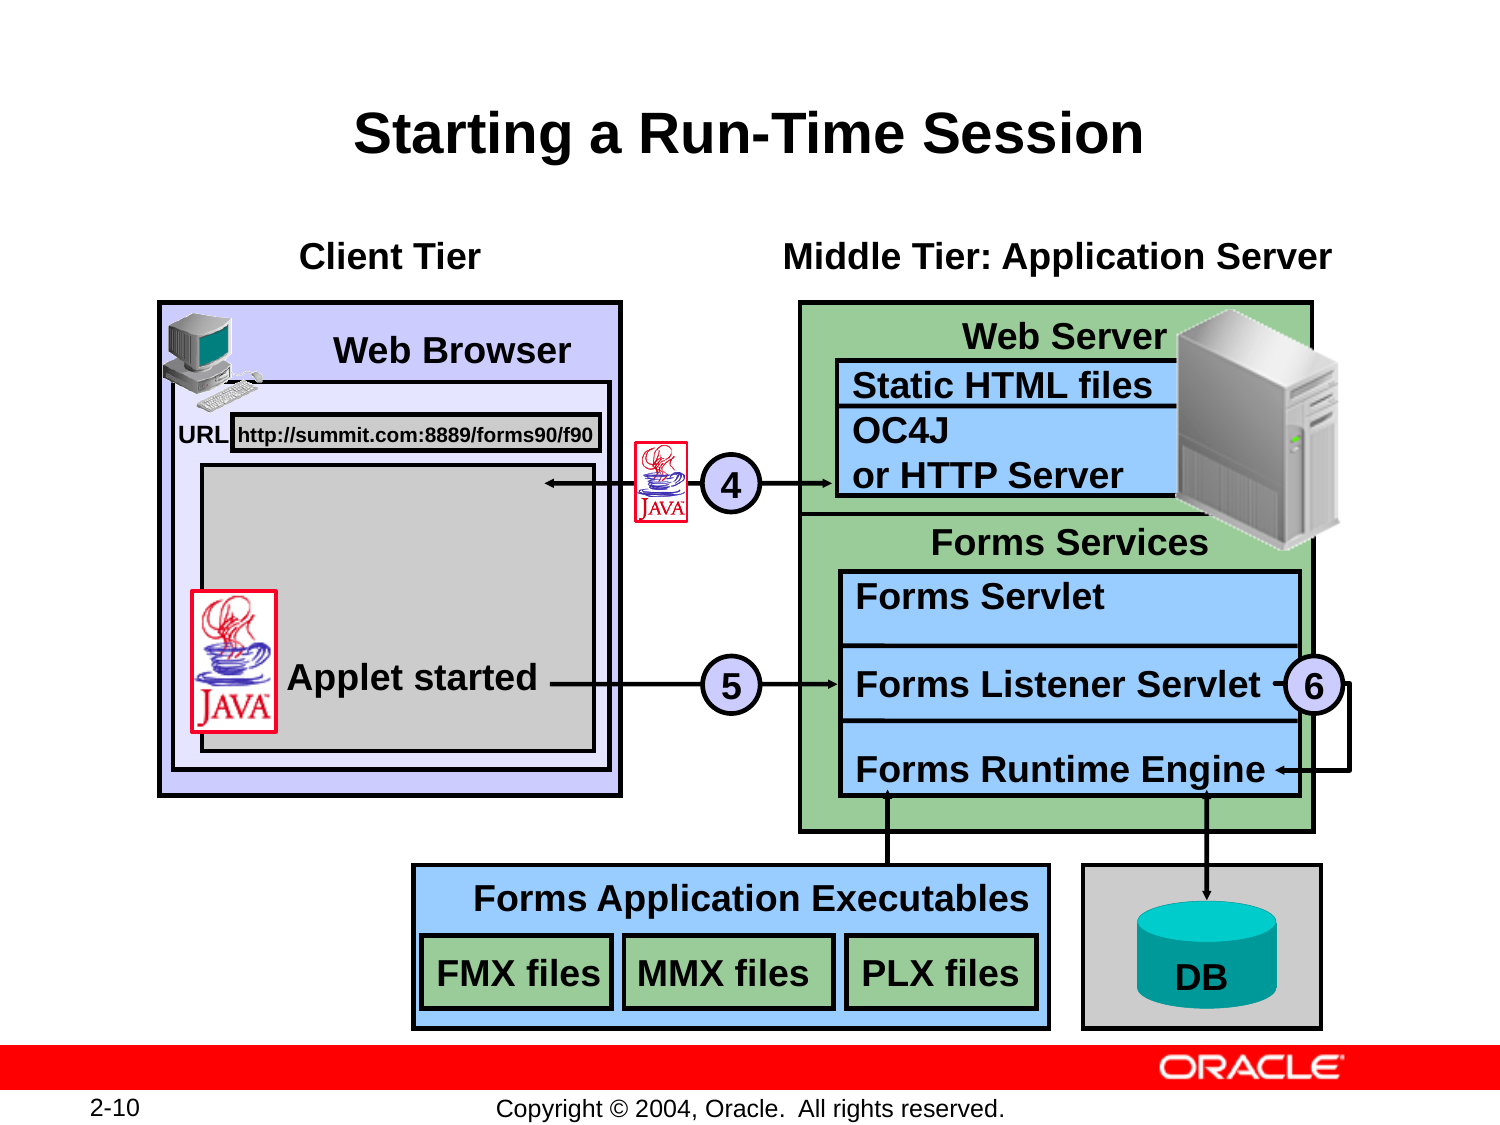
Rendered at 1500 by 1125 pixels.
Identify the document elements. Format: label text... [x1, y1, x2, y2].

text_box [883, 789, 892, 865]
text_box http://summit.com:8889/forms90/f90 [216, 414, 609, 455]
text_box [173, 381, 610, 574]
text_box MMX files [623, 935, 834, 1009]
text_box Web Browser [294, 318, 611, 379]
picture [162, 313, 263, 414]
text_box Static HTML files OC4J or HTTP Server [836, 406, 1169, 496]
text_box [1274, 683, 1351, 775]
text_box [760, 479, 833, 488]
text_box Client Tier [283, 224, 497, 285]
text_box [1137, 900, 1277, 1009]
text_box [173, 685, 610, 770]
text_box [159, 302, 621, 483]
text_box [1207, 771, 1314, 832]
text_box 5 [702, 655, 761, 714]
text_box Forms Application Executables [457, 866, 1046, 927]
text_box Middle Tier: Application Server [745, 224, 1371, 285]
text_box Web Server [946, 304, 1194, 365]
text_box [544, 479, 619, 488]
text_box Forms Servlet Forms Listener Servlet Forms Runtime Engine [840, 721, 1300, 796]
text_box [1225, 567, 1314, 659]
text_box [594, 484, 610, 684]
text_box Applet started [301, 645, 575, 706]
text_box 4 [704, 454, 760, 513]
text_box Forms Servlet Forms Listener Servlet Forms Runtime Engine [840, 571, 1300, 720]
text_box Forms Services [915, 510, 1225, 571]
text_box PLX files [846, 935, 1037, 1009]
picture [624, 433, 701, 534]
text_box [413, 865, 1049, 1029]
text_box [301, 685, 594, 751]
text_box [888, 796, 1206, 832]
text_box URL [162, 422, 262, 456]
picture [1174, 308, 1345, 559]
text_box [1202, 789, 1211, 899]
text_box [201, 464, 594, 683]
text_box [799, 514, 915, 832]
text_box [1082, 864, 1322, 1029]
text_box 6 [1285, 655, 1343, 714]
text_box [159, 420, 621, 796]
title Starting a Run-Time Session [149, 87, 1351, 232]
text_box [761, 680, 838, 689]
text_box Static HTML files OC4J or HTTP Server [836, 360, 1169, 405]
picture [174, 574, 297, 753]
text_box FMX files [421, 935, 612, 1009]
text_box [799, 302, 1313, 514]
